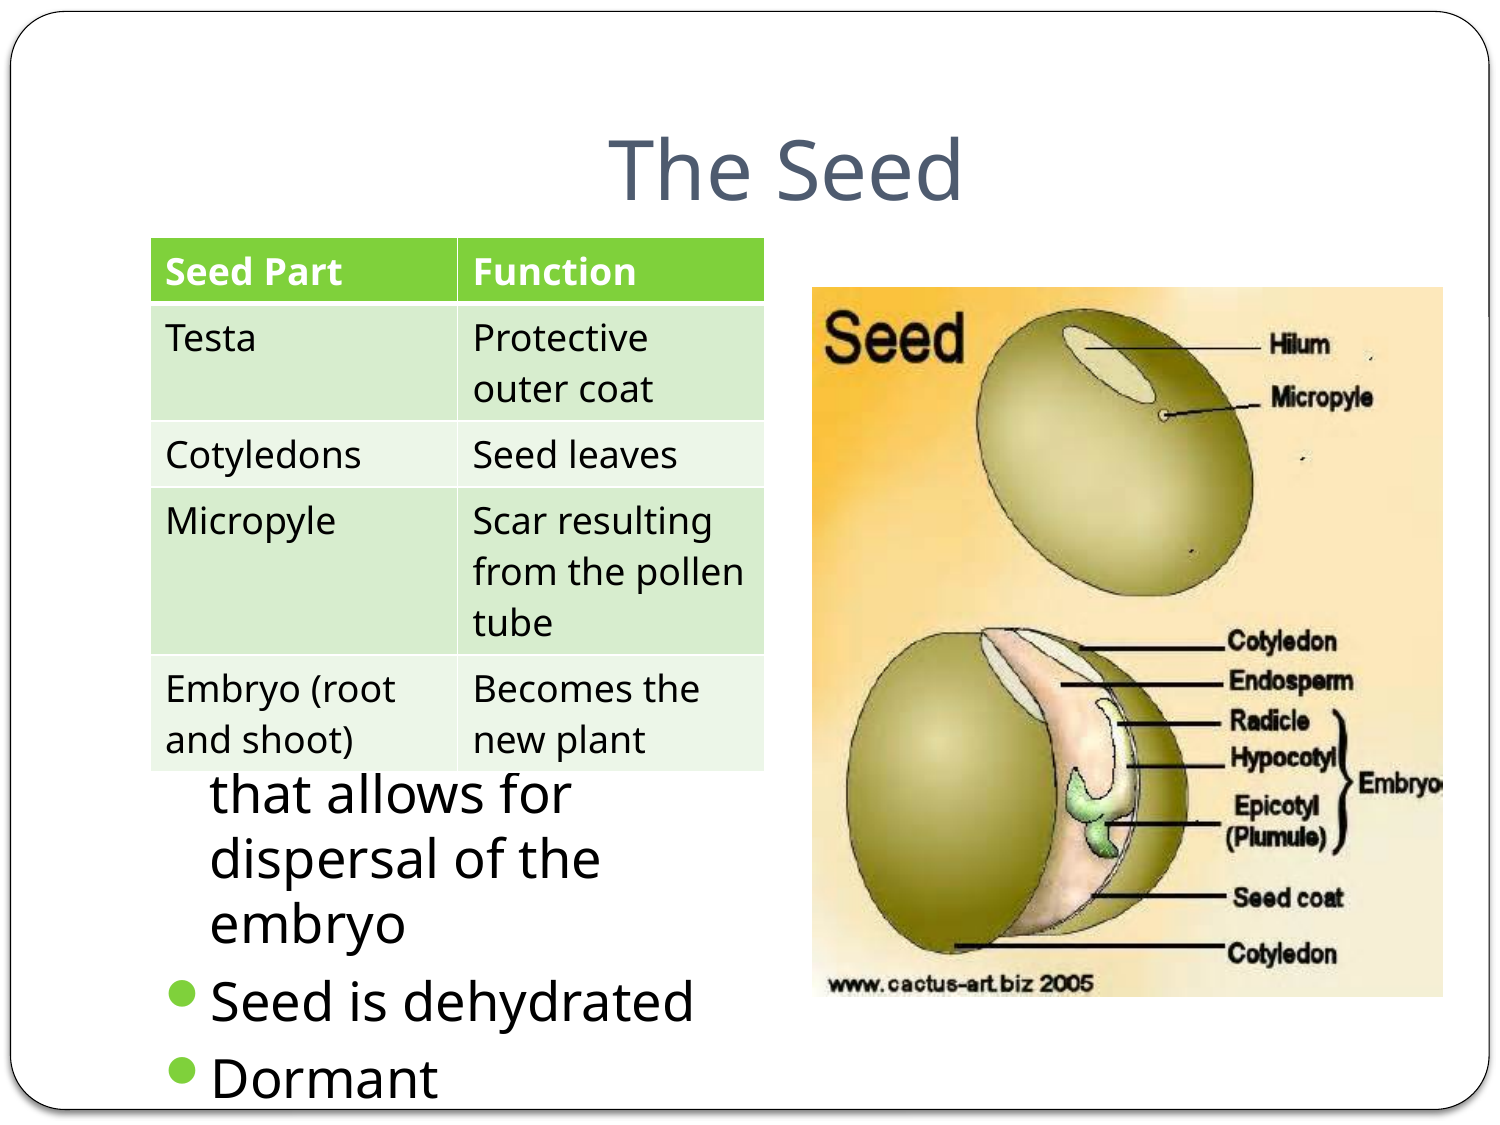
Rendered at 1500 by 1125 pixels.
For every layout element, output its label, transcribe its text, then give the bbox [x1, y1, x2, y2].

table_cell Protective outer coat [458, 306, 764, 420]
picture [812, 287, 1443, 997]
list Protective structure that allows for dispersal of the embryo Seed is dehydrated Dormant [150, 773, 765, 1125]
table_cell Cotyledons [151, 422, 457, 486]
title The Seed [150, 45, 1425, 233]
table_cell Seed leaves [458, 422, 764, 486]
table_cell Micropyle [151, 488, 457, 654]
table_header Function [458, 238, 764, 301]
table_cell Becomes the new plant [458, 656, 764, 771]
table_cell Embryo (root and shoot) [151, 656, 457, 771]
table_header Seed Part [151, 238, 457, 301]
table_cell Scar resulting from the pollen tube [458, 488, 764, 654]
table_cell Testa [151, 306, 457, 420]
